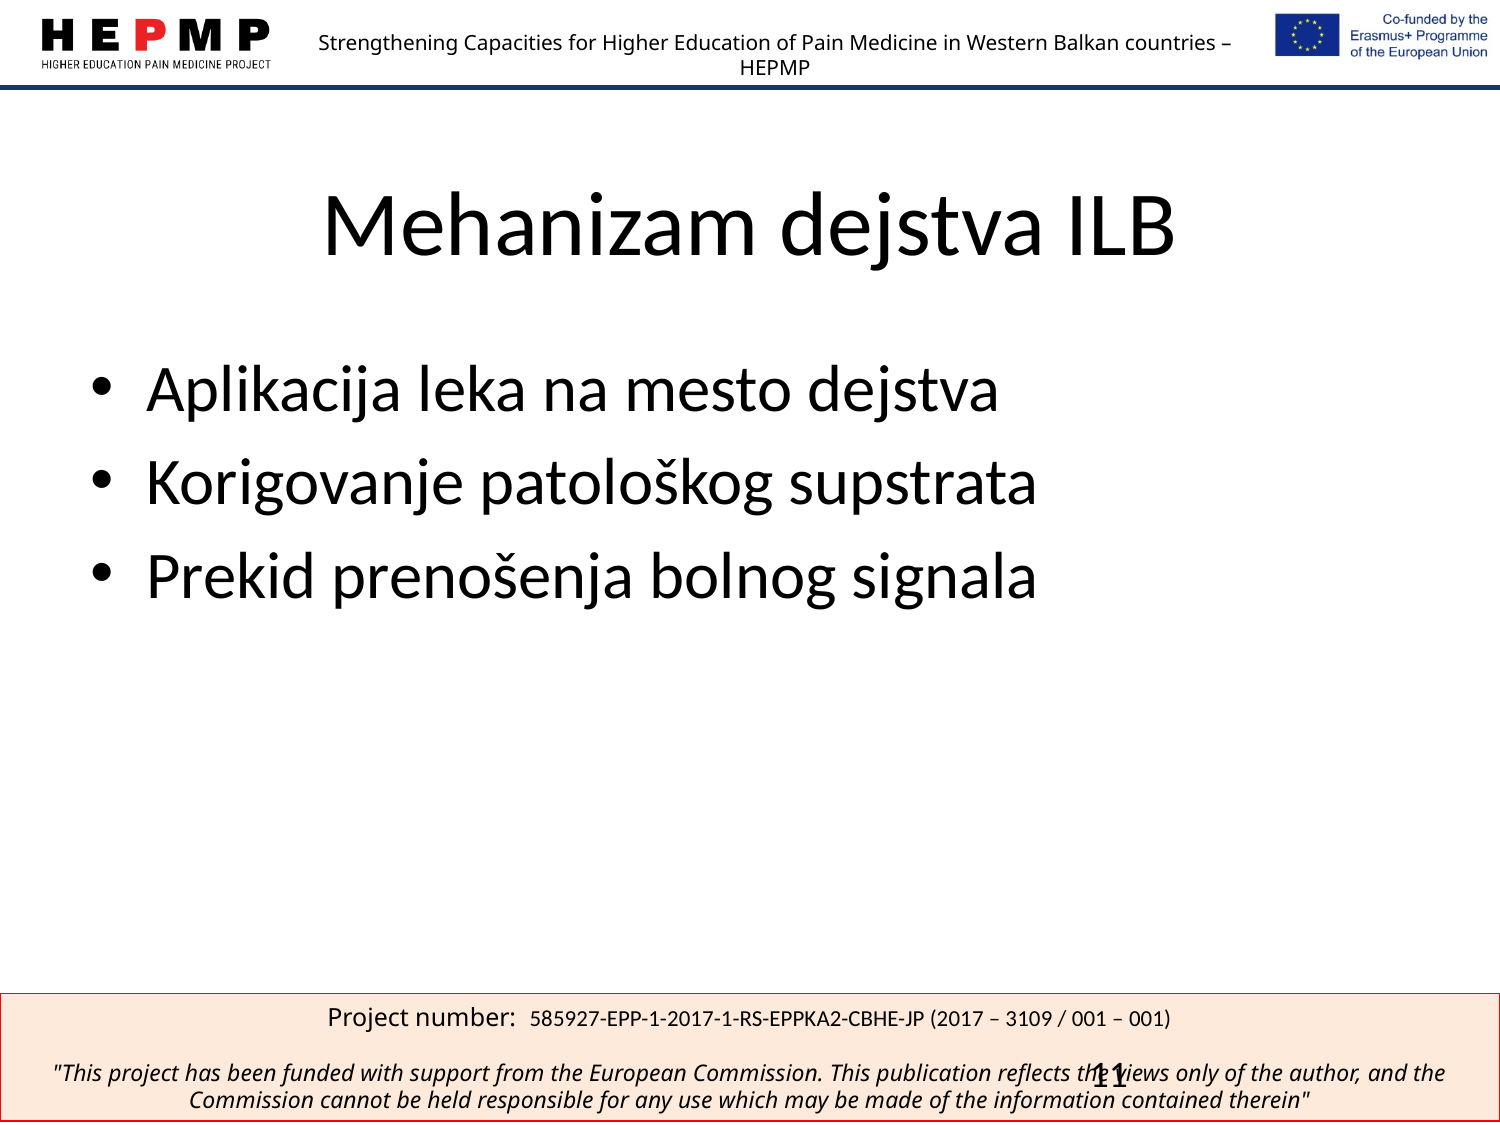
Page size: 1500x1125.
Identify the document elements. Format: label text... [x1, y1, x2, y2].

picture [0, 0, 300, 100]
title Mehanizam dejstva ILB [75, 125, 1425, 313]
list Aplikacija leka na mesto dejstva Korigovanje patološkog supstrata Prekid prenošenja bolnog signala [75, 337, 1425, 975]
picture [1262, 1, 1498, 69]
slide_number 11 [1074, 1042, 1425, 1103]
